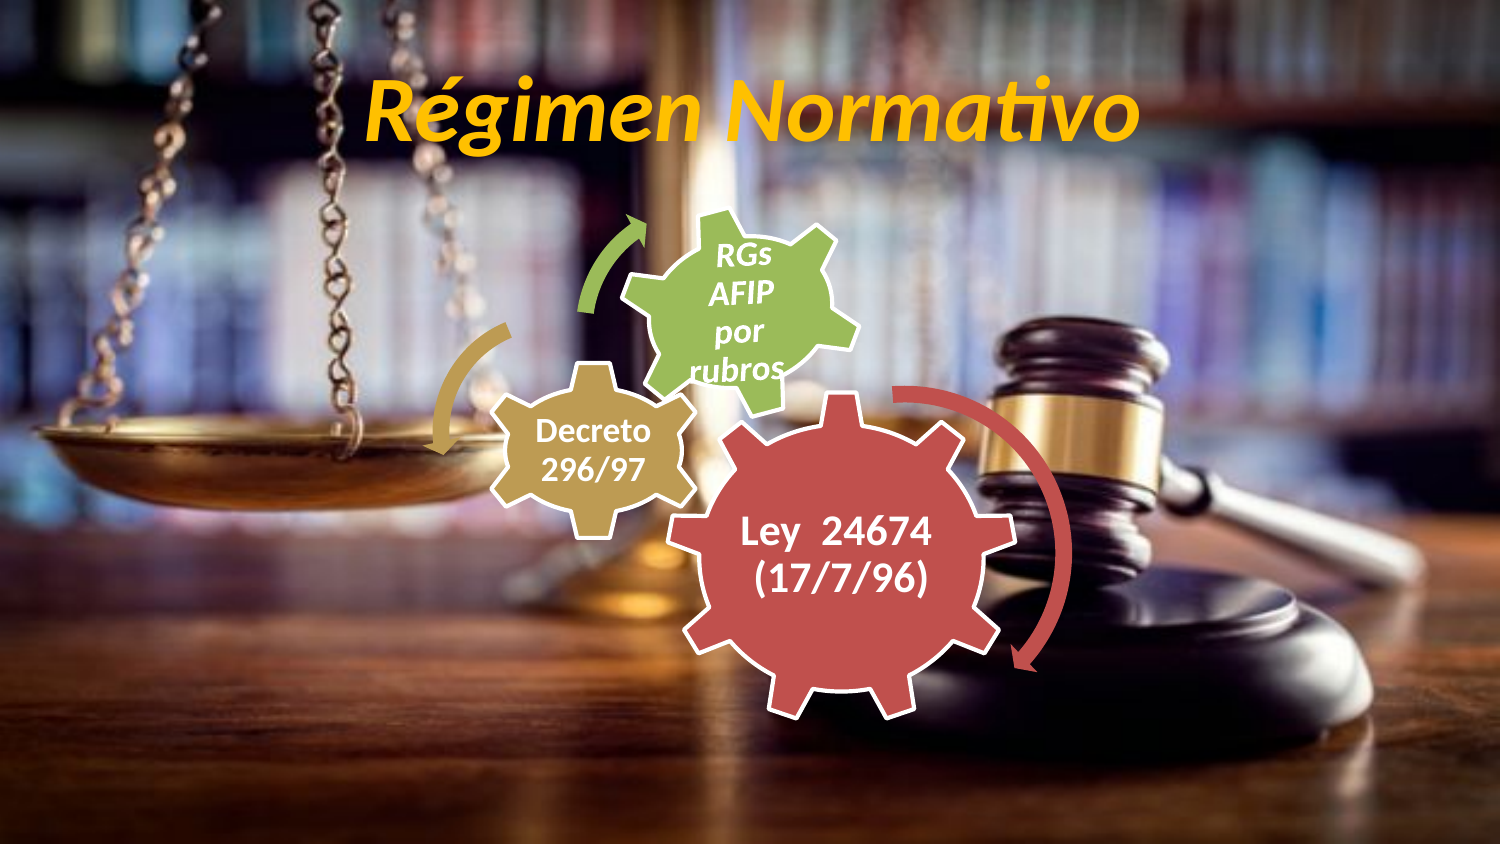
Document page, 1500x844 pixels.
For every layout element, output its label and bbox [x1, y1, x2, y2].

picture [0, 0, 1500, 844]
text_box [49, 197, 1361, 705]
